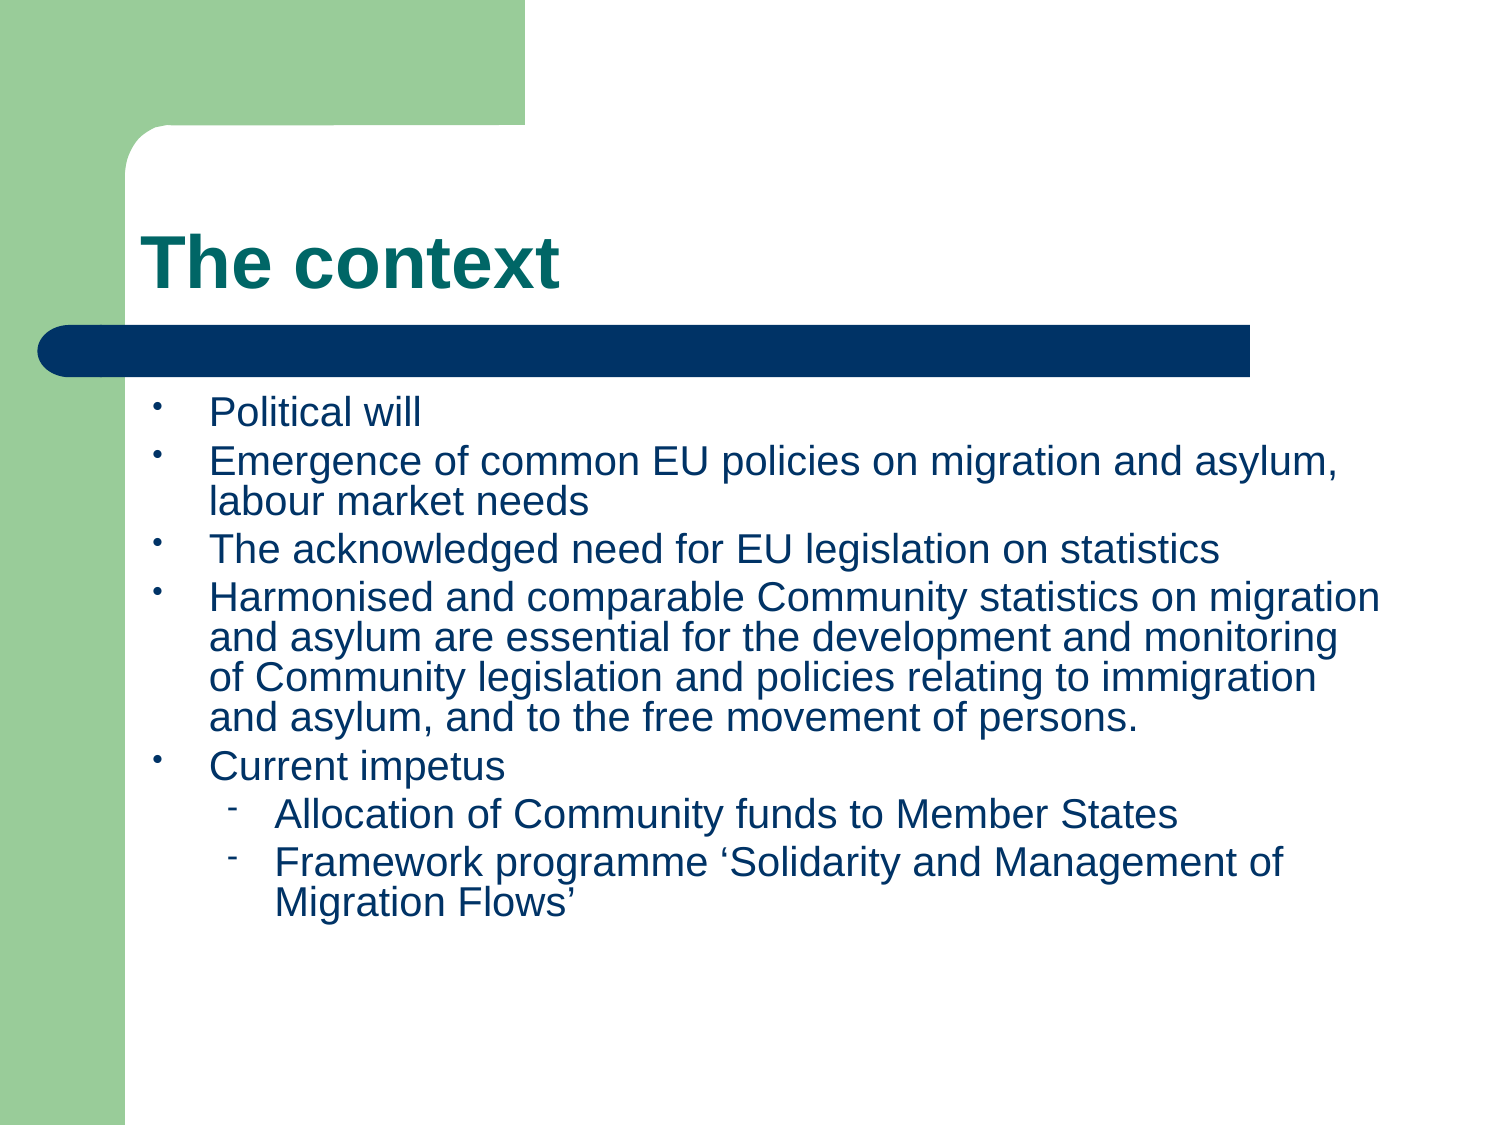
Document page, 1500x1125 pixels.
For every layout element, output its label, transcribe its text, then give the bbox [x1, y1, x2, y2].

title The context [124, 124, 1426, 313]
list Political will Emergence of common EU policies on migration and asylum, labour market needs The acknowledged need for EU legislation on statistics Harmonised and comparable Community statistics on migration and asylum are essential for the development and monitoring of Community legislation and policies relating to immigration and asylum, and to the free movement of persons. Current impetus Allocation of Community funds to Member States Framework programme ‘Solidarity and Management of Migration Flows’ [137, 387, 1400, 999]
